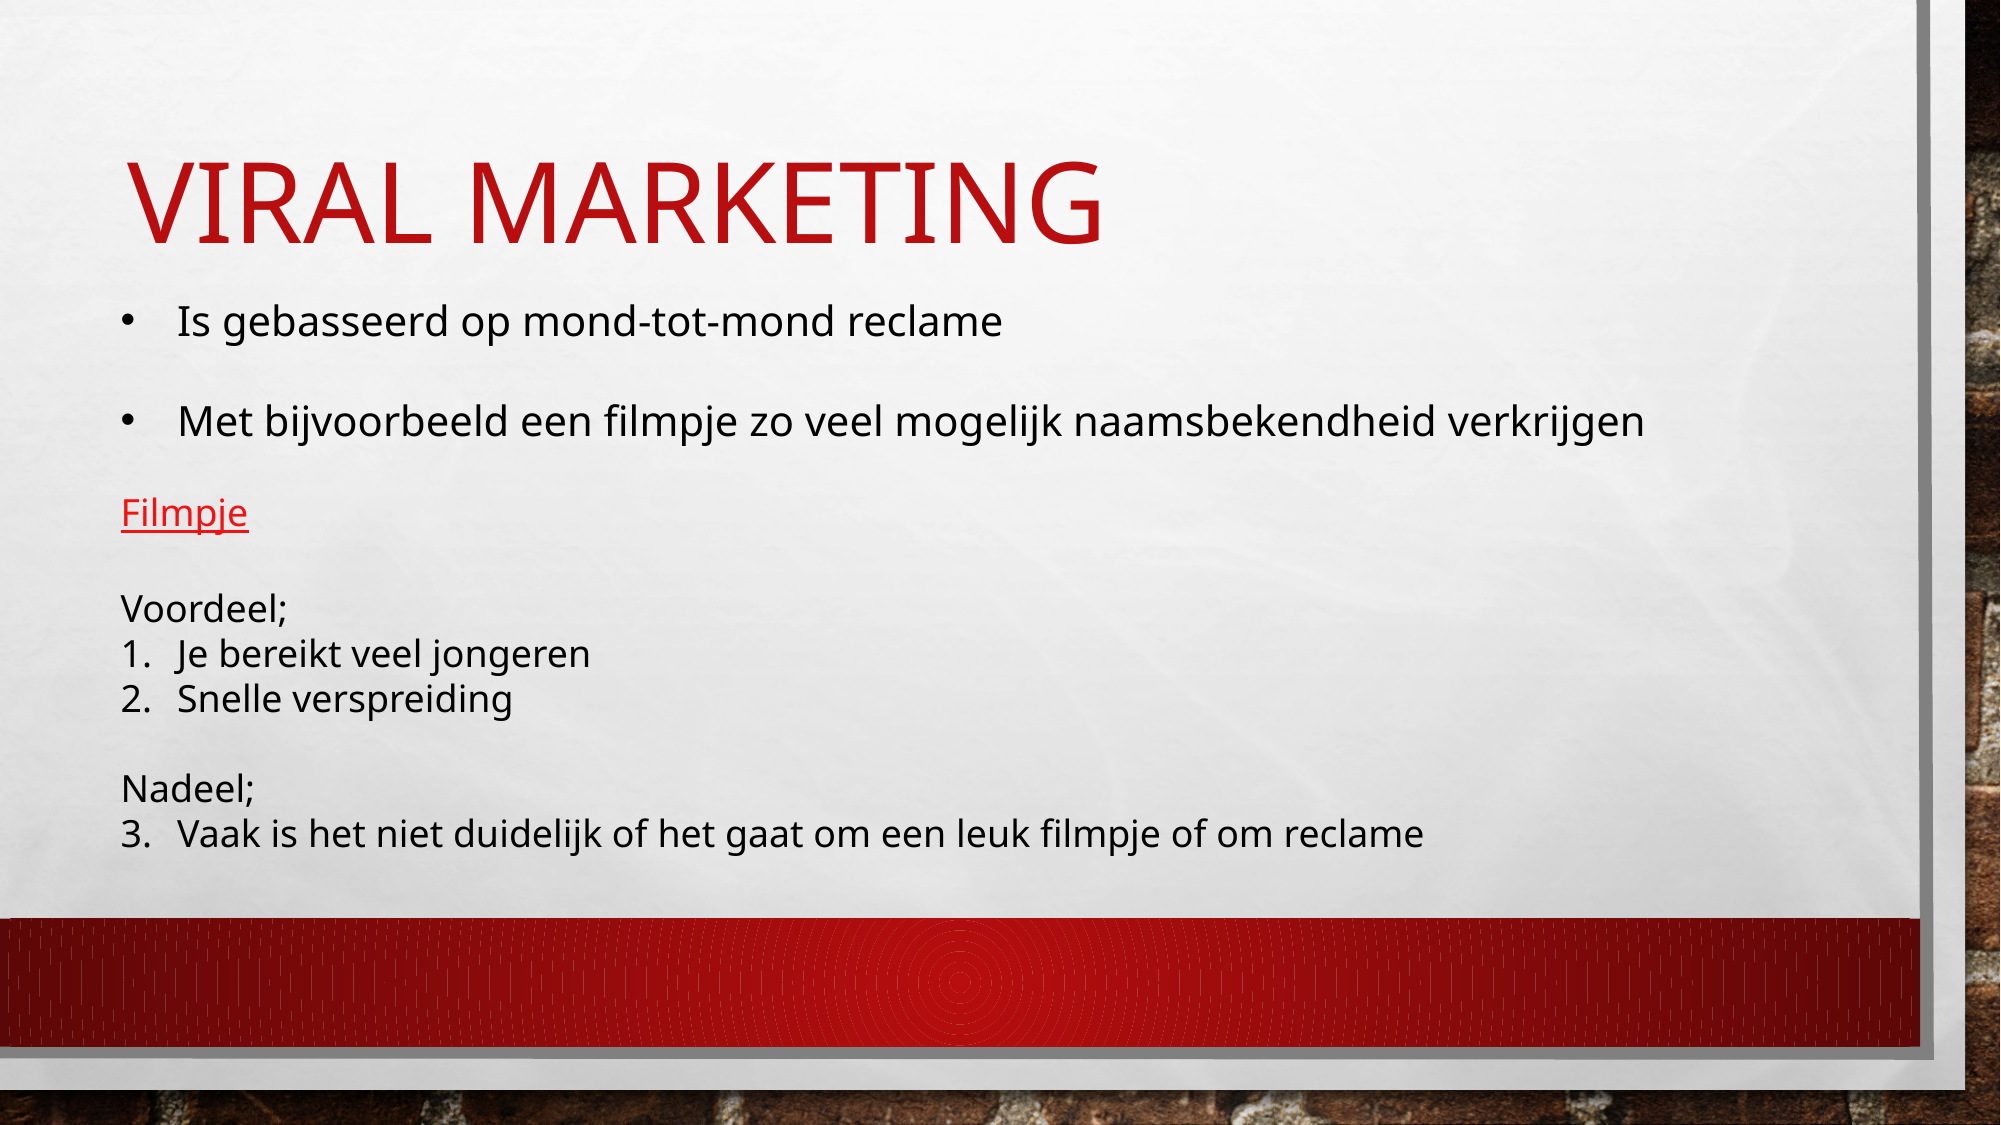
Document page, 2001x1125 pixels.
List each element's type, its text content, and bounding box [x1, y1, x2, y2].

text_box Is gebasseerd op mond-tot-mond reclame Met bijvoorbeeld een filmpje zo veel mogelijk naamsbekendheid verkrijgen Filmpje Voordeel; Je bereikt veel jongeren Snelle verspreiding Nadeel; Vaak is het niet duidelijk of het gaat om een leuk filmpje of om reclame [105, 287, 1825, 908]
picture [0, 0, 2000, 1125]
title Viral marketing [112, 112, 1818, 287]
